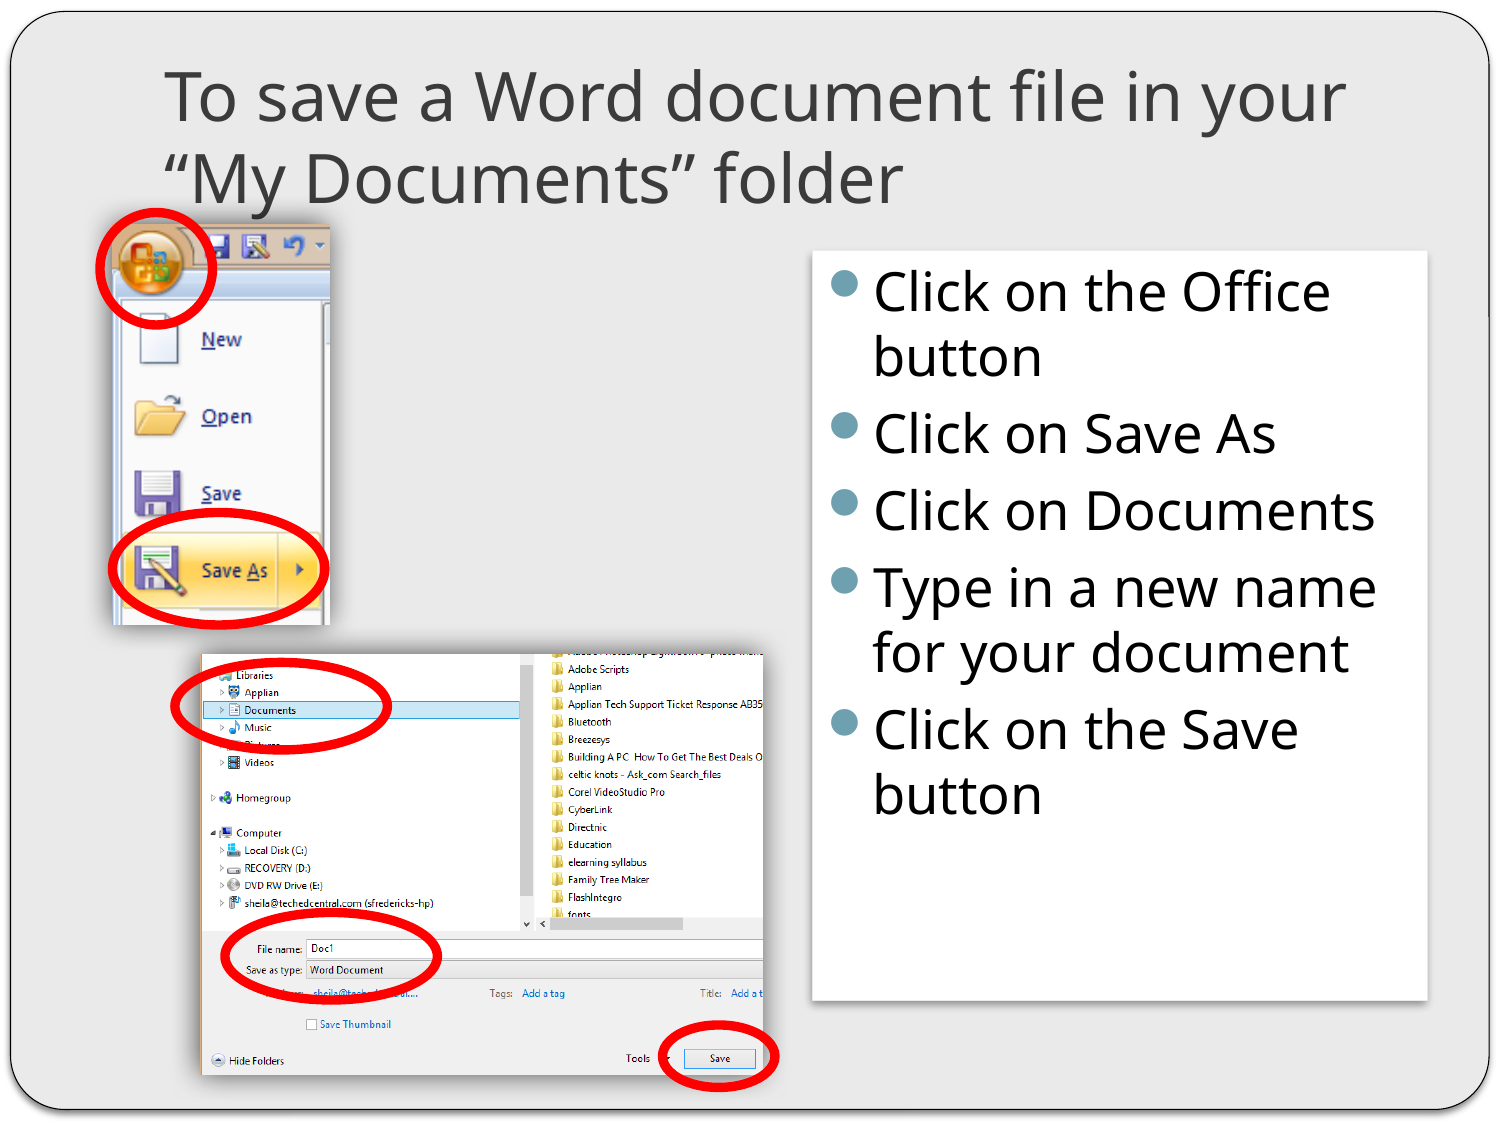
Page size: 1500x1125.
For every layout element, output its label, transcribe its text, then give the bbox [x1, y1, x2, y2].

text_box [173, 680, 193, 732]
text_box [770, 1041, 777, 1071]
picture [199, 654, 763, 1076]
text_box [99, 212, 330, 626]
text_box [692, 1085, 745, 1089]
list Click on the Office button Click on Save As Click on Documents Type in a new name for your document Click on the Save button [809, 247, 1431, 1003]
title To save a Word document file in your “My Documents” folder [150, 45, 1425, 233]
